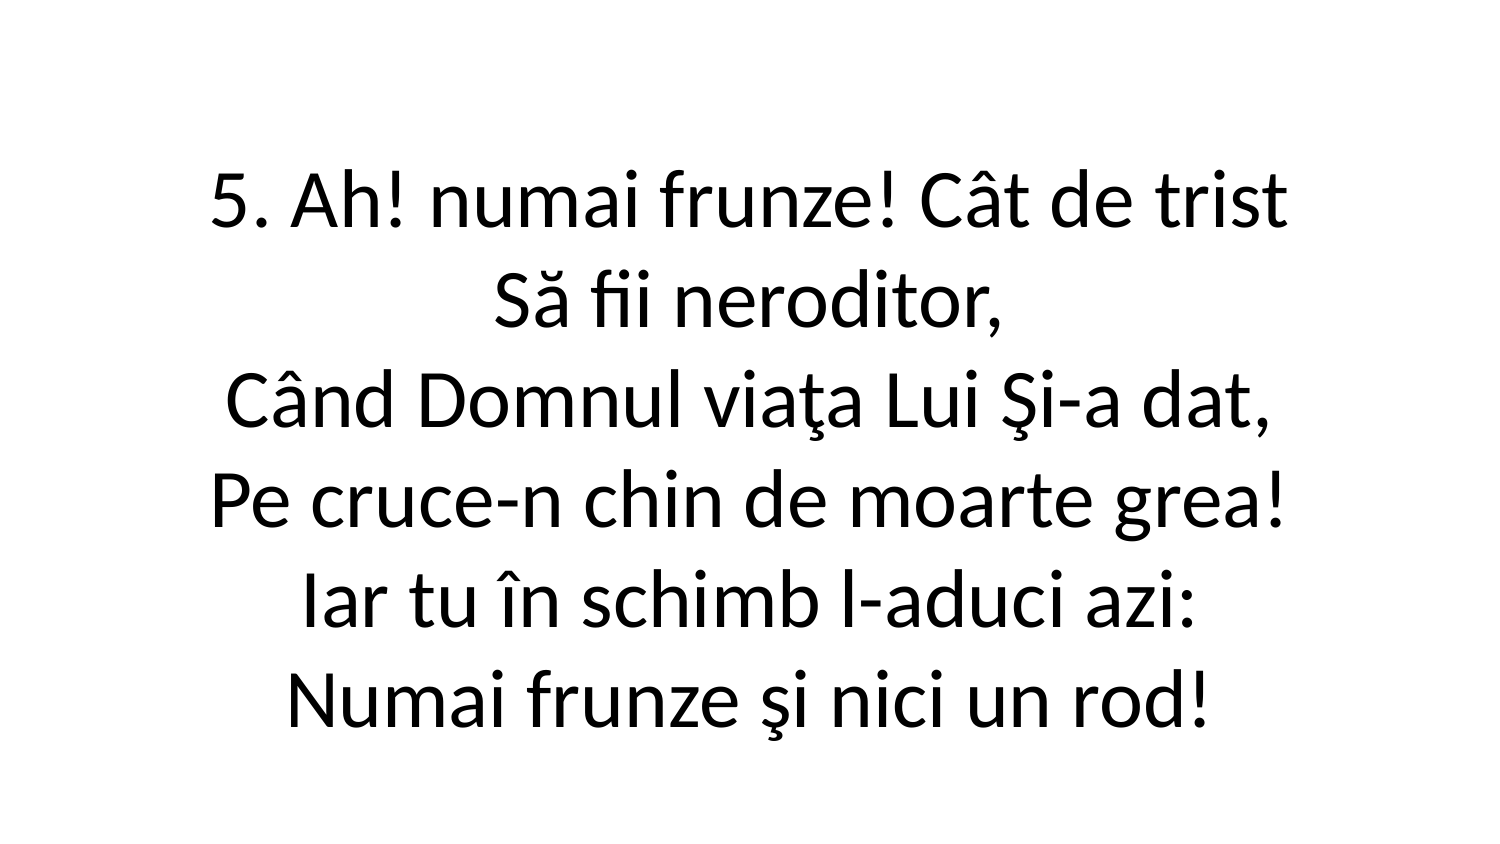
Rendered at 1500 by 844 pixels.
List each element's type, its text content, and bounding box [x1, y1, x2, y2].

text_box 5. Ah! numai frunze! Cât de trist Să fii neroditor, Când Domnul viaţa Lui Şi-a dat, Pe cruce-n chin de moarte grea! Iar tu în schimb l-aduci azi: Numai frunze şi nici un rod! [194, 92, 1306, 752]
